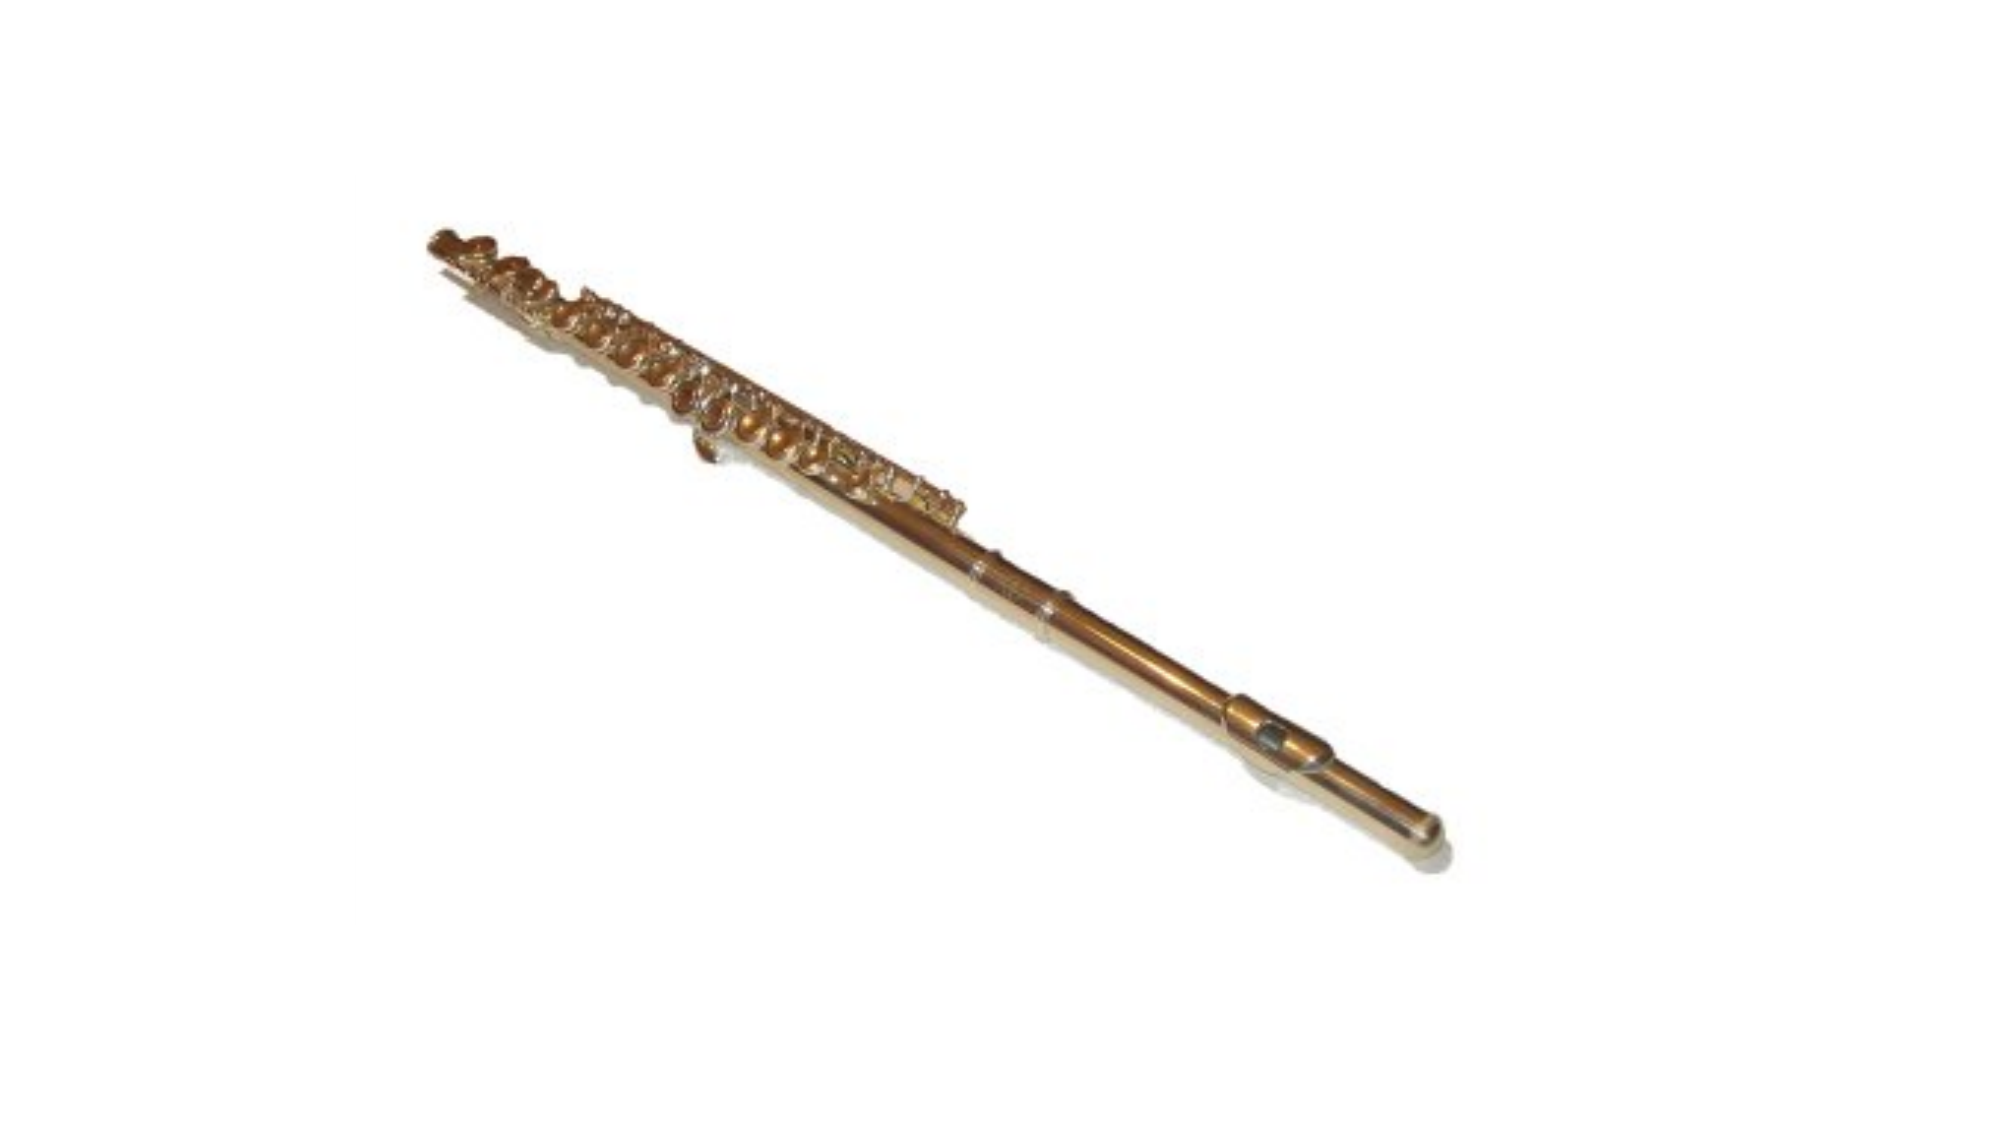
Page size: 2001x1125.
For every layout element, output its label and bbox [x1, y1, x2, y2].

picture [354, 175, 1535, 925]
